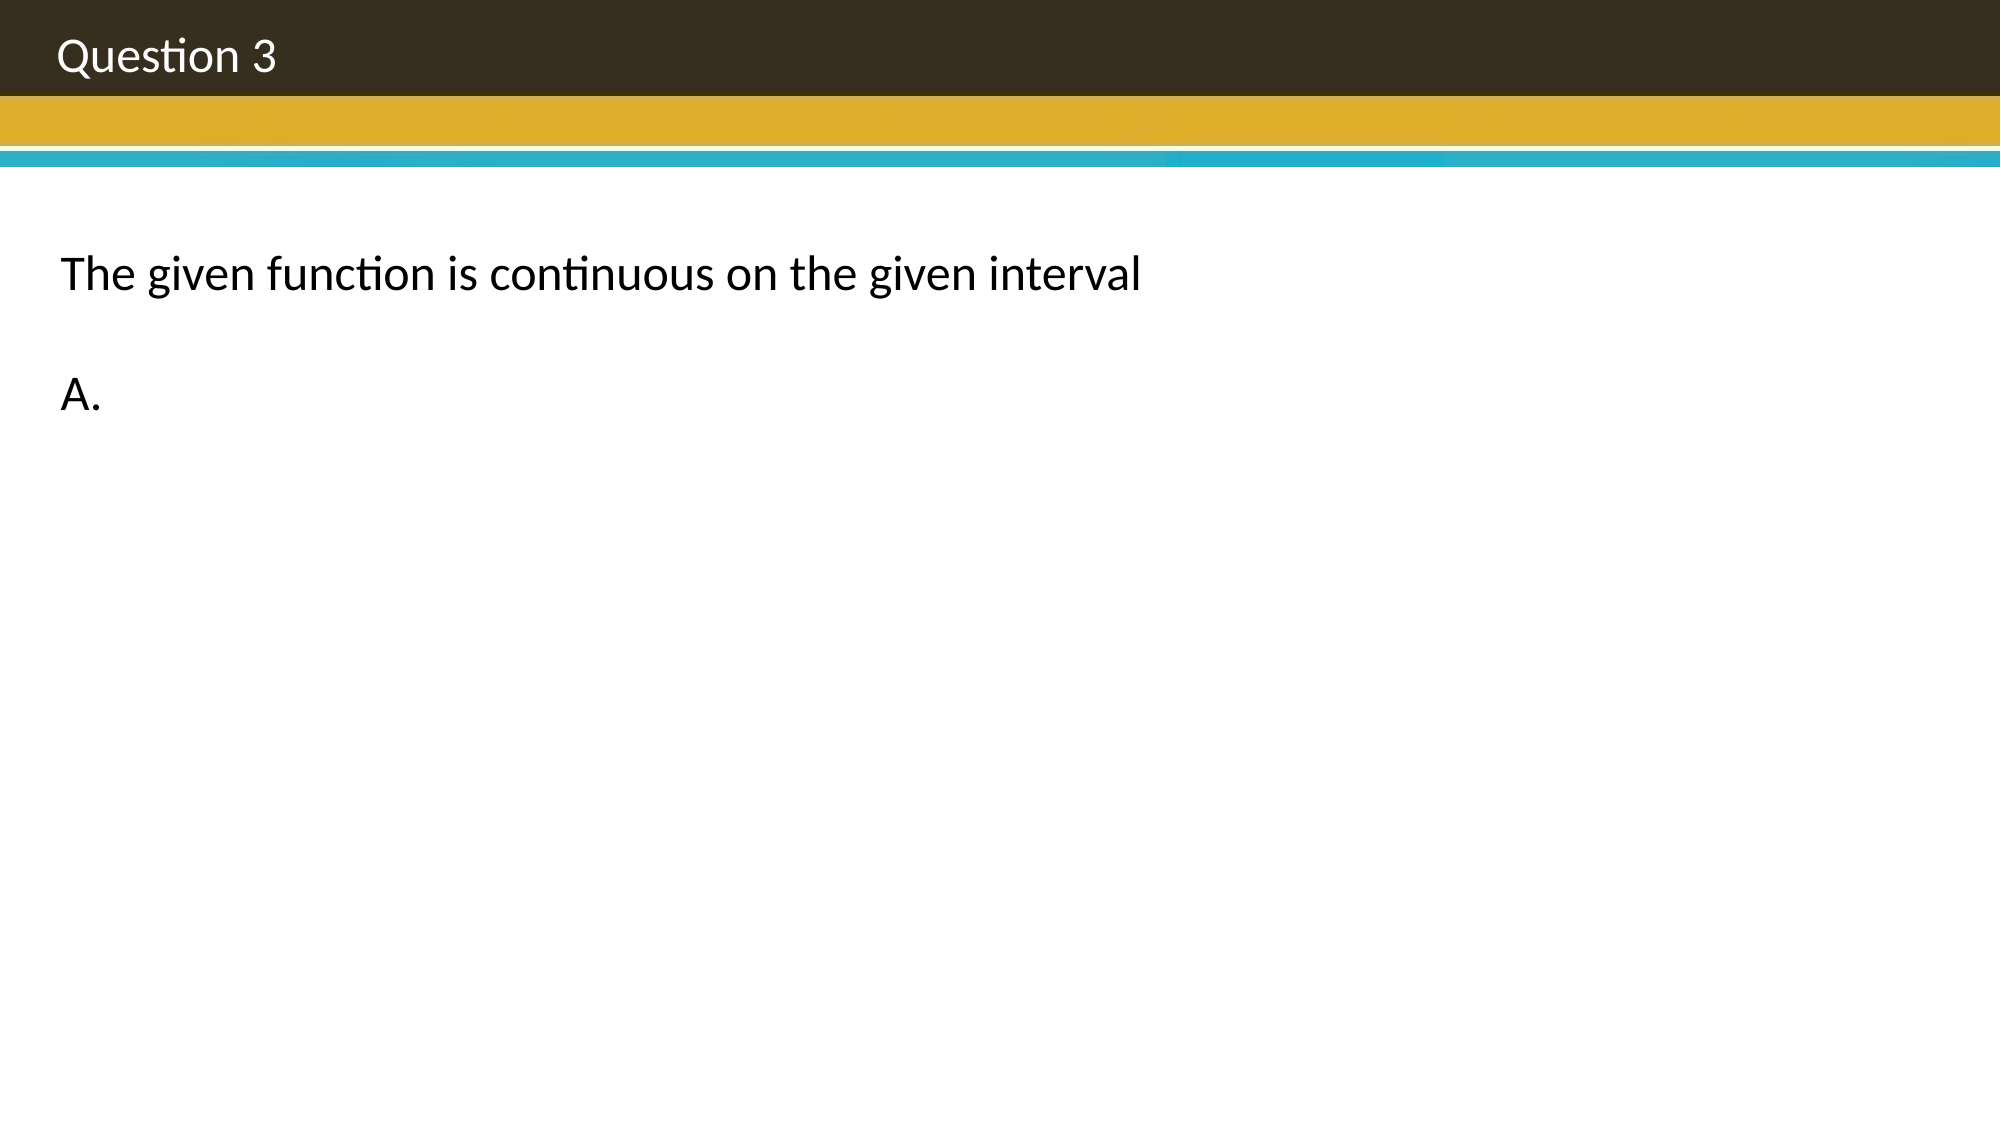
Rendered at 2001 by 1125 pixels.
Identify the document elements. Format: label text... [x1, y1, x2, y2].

picture [0, 0, 2000, 167]
text_box Question 3 [41, 14, 293, 90]
